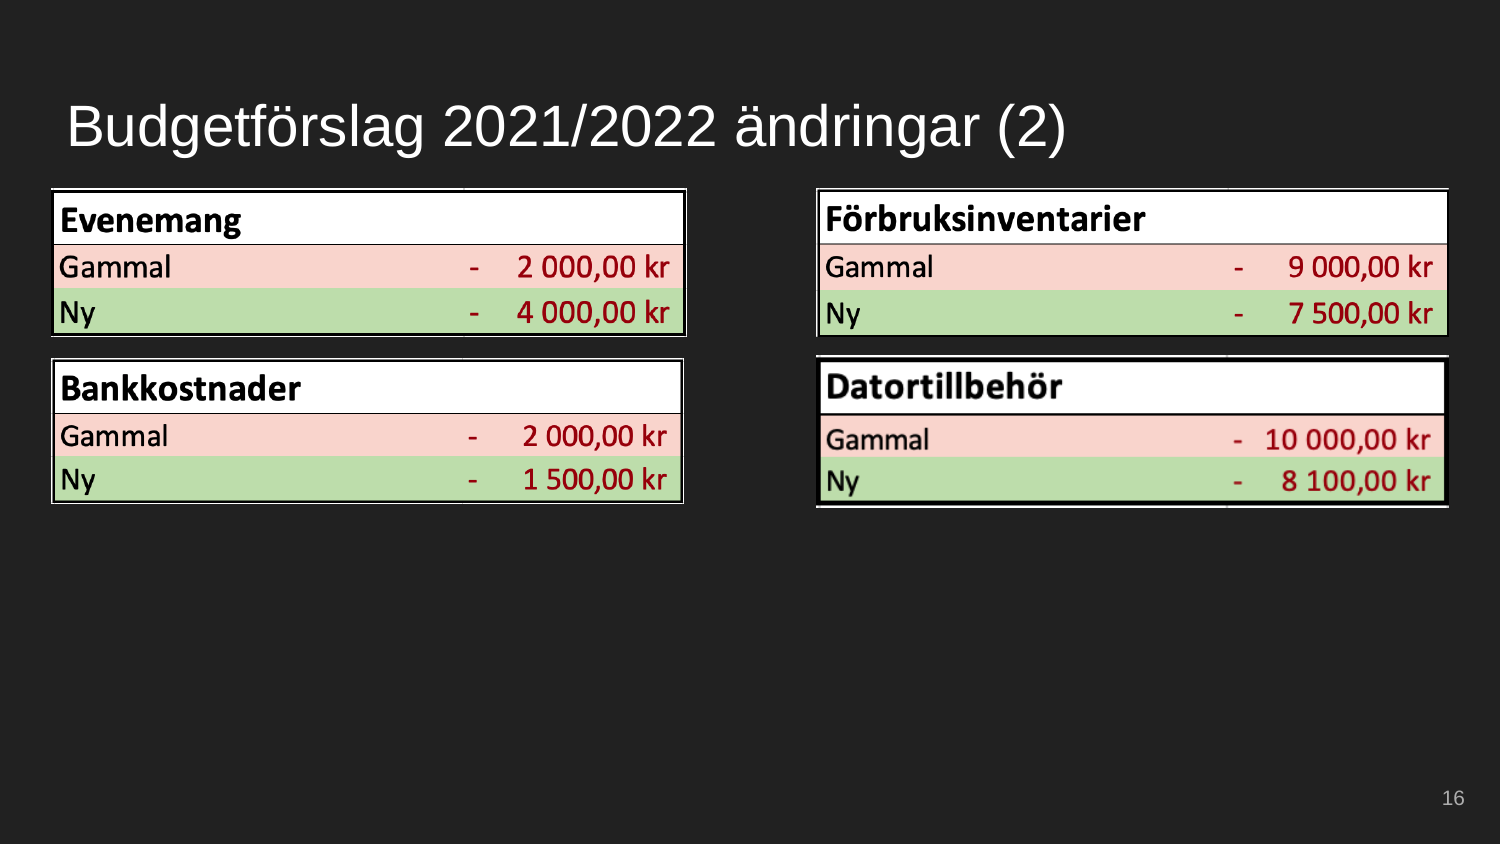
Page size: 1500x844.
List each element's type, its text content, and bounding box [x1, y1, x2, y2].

picture [50, 358, 684, 505]
title Budgetförslag 2021/2022 ändringar (2) [51, 72, 1449, 167]
slide_number ‹#› [1389, 764, 1480, 830]
picture [816, 355, 1450, 509]
picture [816, 188, 1450, 337]
picture [50, 188, 687, 337]
